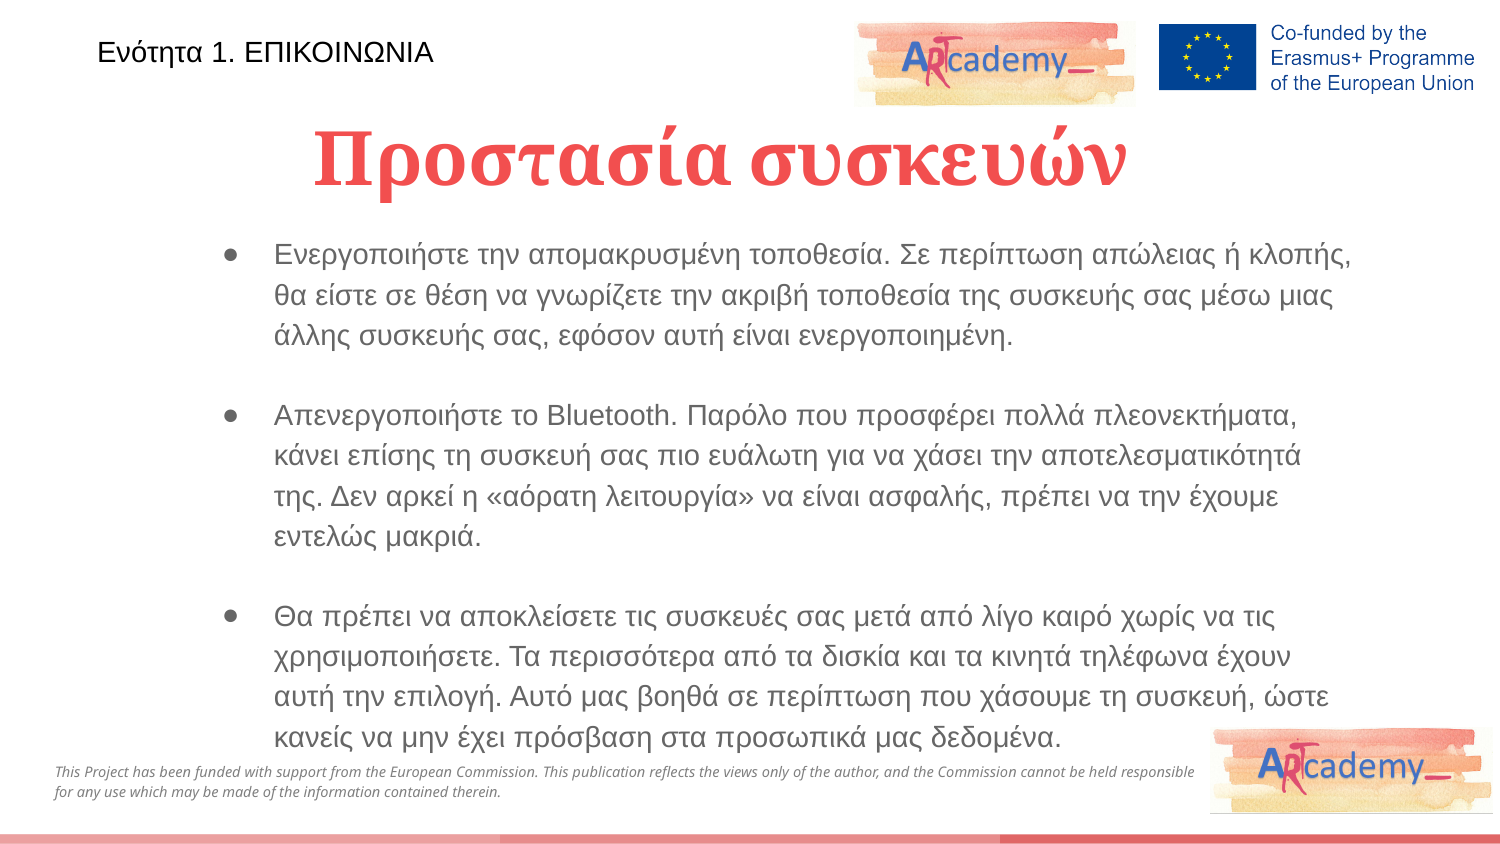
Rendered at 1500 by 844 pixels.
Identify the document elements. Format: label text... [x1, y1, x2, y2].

title Προστασία συσκευών [145, 8, 1317, 216]
list Ενεργοποιήστε την απομακρυσμένη τοποθεσία. Σε περίπτωση απώλειας ή κλοπής, θα είστε σε θέση να γνωρίζετε την ακριβή τοποθεσία της συσκευής σας μέσω μιας άλλης συσκευής σας, εφόσον αυτή είναι ενεργοποιημένη. Απενεργοποιήστε το Bluetooth. Παρόλο που προσφέρει πολλά πλεονεκτήματα, κάνει επίσης τη συσκευή σας πιο ευάλωτη για να χάσει την αποτελεσματικότητά της. Δεν αρκεί η «αόρατη λειτουργία» να είναι ασφαλής, πρέπει να την έχουμε εντελώς μακριά. Θα πρέπει να αποκλείσετε τις συσκευές σας μετά από λίγο καιρό χωρίς να τις χρησιμοποιήσετε. Τα περισσότερα από τα δισκία και τα κινητά τηλέφωνα έχουν αυτή την επιλογή. Αυτό μας βοηθά σε περίπτωση που χάσουμε τη συσκευή, ώστε κανείς να μην έχει πρόσβαση στα προσωπικά μας δεδομένα. [183, 215, 1371, 615]
text_box Ενότητα 1. ΕΠΙΚΟΙΝΩΝΙΑ [82, 26, 475, 76]
picture [854, 2, 1137, 138]
picture [1158, 24, 1474, 94]
text_box This Project has been funded with support from the European Commission. This publication reflects the views only of the author, and the Commission cannot be held responsible for any use which may be made of the information contained therein. [39, 754, 1205, 799]
picture [1210, 709, 1493, 844]
